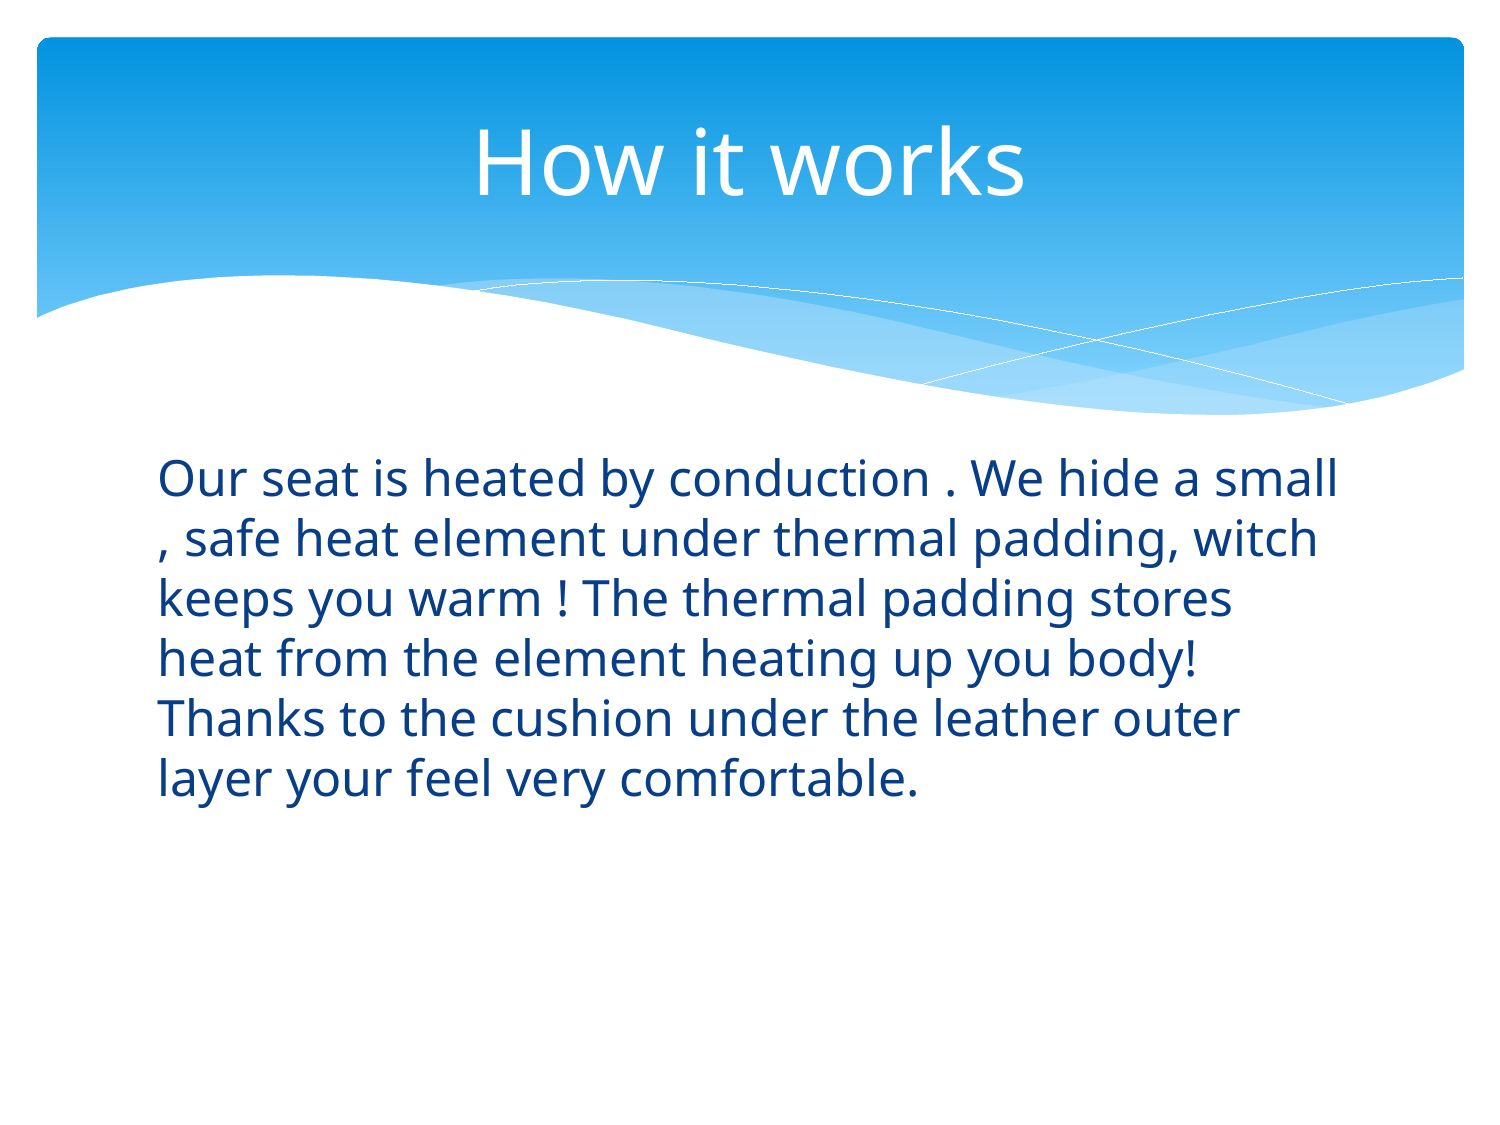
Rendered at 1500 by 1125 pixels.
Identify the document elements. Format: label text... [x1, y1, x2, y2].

list Our seat is heated by conduction . We hide a small , safe heat element under thermal padding, witch keeps you warm ! The thermal padding stores heat from the element heating up you body! Thanks to the cushion under the leather outer layer your feel very comfortable. [142, 438, 1366, 1092]
title How it works [75, 55, 1425, 261]
